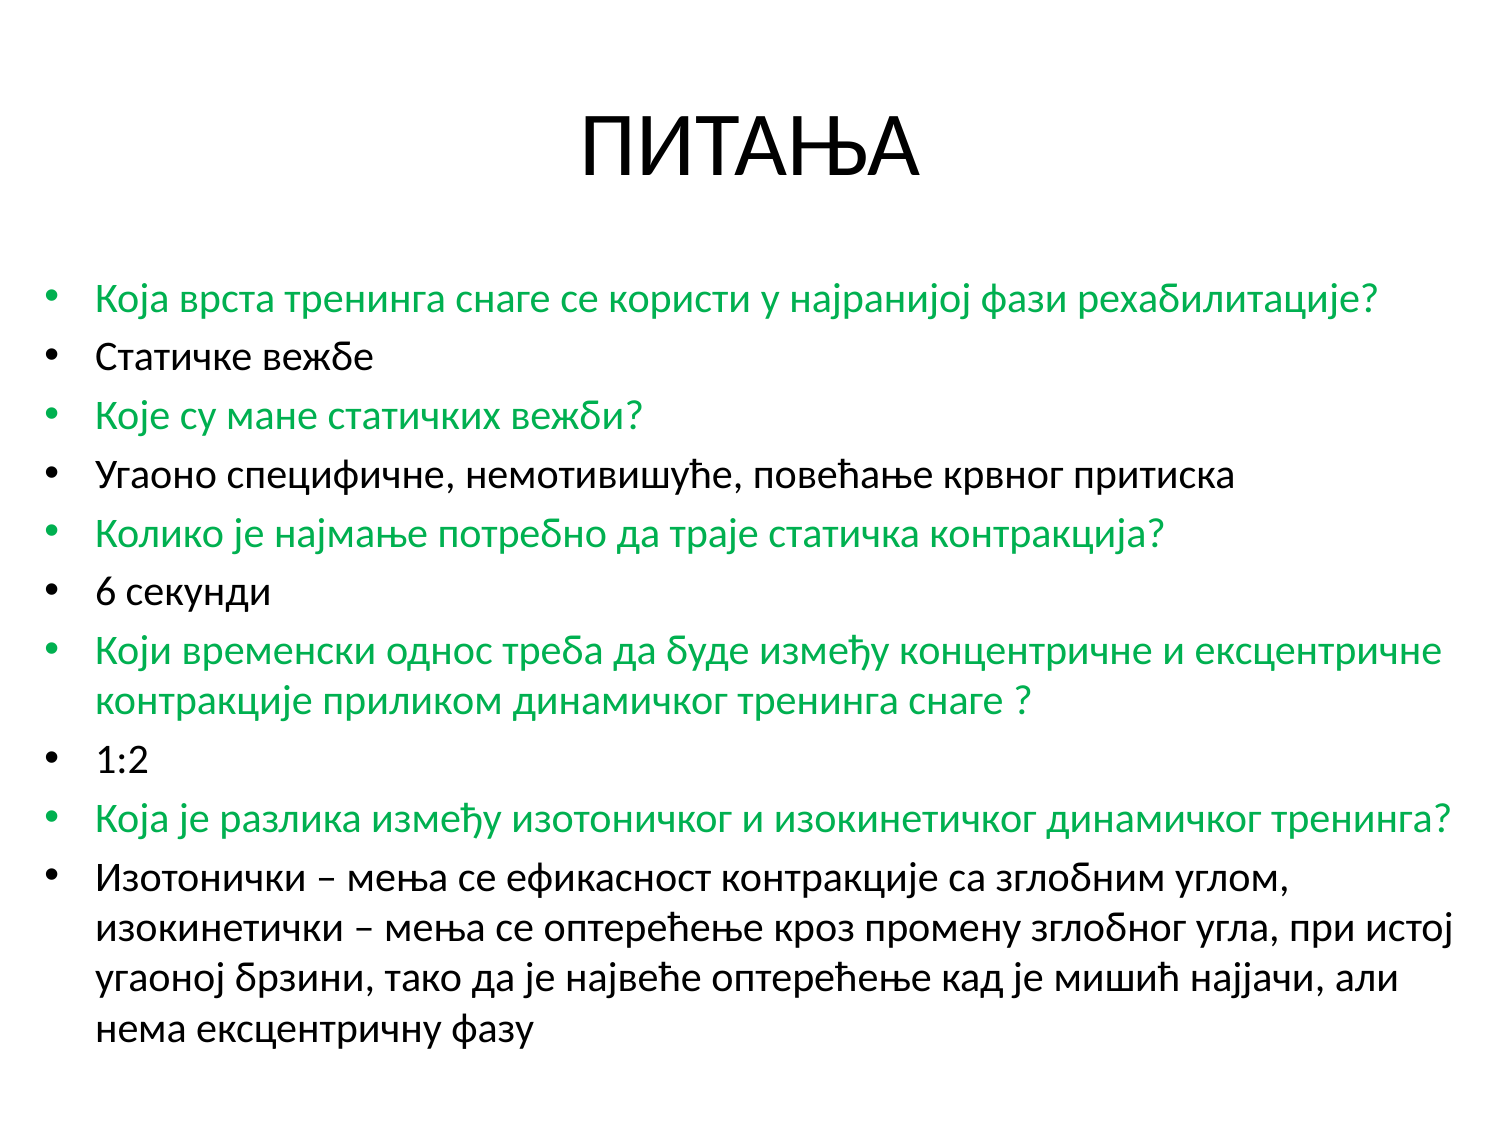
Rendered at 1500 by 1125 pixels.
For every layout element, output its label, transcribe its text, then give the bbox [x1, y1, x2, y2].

title ПИТАЊА [75, 45, 1425, 233]
list Која врста тренинга снаге се користи у најранијој фази рехабилитације? Статичке вежбе Које су мане статичких вежби? Угаоно специфичне, немотивишуће, повећање крвног притиска Колико је најмање потребно да траје статичка контракција? 6 секунди Који временски однос треба да буде између концентричне и ексцентричне контракције приликом динамичког тренинга снаге ? 1:2 Која је разлика између изотоничког и изокинетичког динамичког тренинга? Изотонички – мења се ефикасност контракције са зглобним углом, изокинетички – мења се оптерећење кроз промену зглобног угла, при истој угаоној брзини, тако да је највеће оптерећење кад је мишић најјачи, али нема ексцентричну фазу [29, 262, 1471, 1094]
